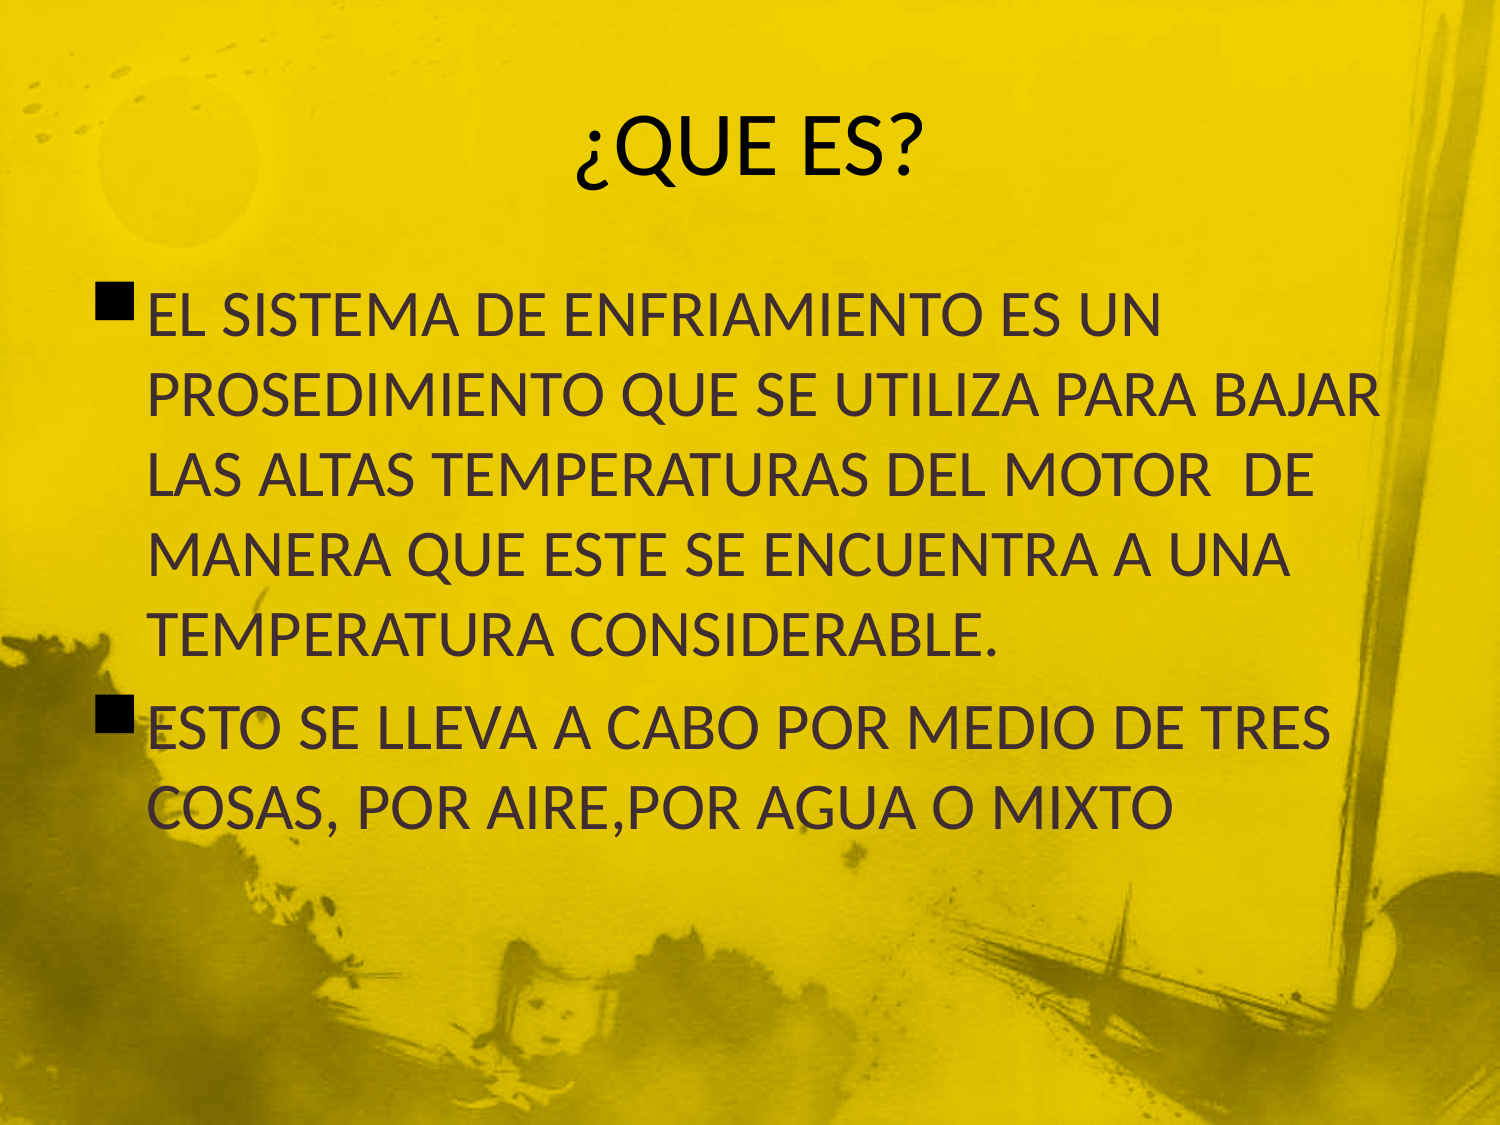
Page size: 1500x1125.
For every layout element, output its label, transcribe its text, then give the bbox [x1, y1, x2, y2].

title ¿QUE ES? [75, 45, 1425, 233]
list EL SISTEMA DE ENFRIAMIENTO ES UN PROSEDIMIENTO QUE SE UTILIZA PARA BAJAR LAS ALTAS TEMPERATURAS DEL MOTOR DE MANERA QUE ESTE SE ENCUENTRA A UNA TEMPERATURA CONSIDERABLE. ESTO SE LLEVA A CABO POR MEDIO DE TRES COSAS, POR AIRE,POR AGUA O MIXTO [75, 262, 1425, 1005]
